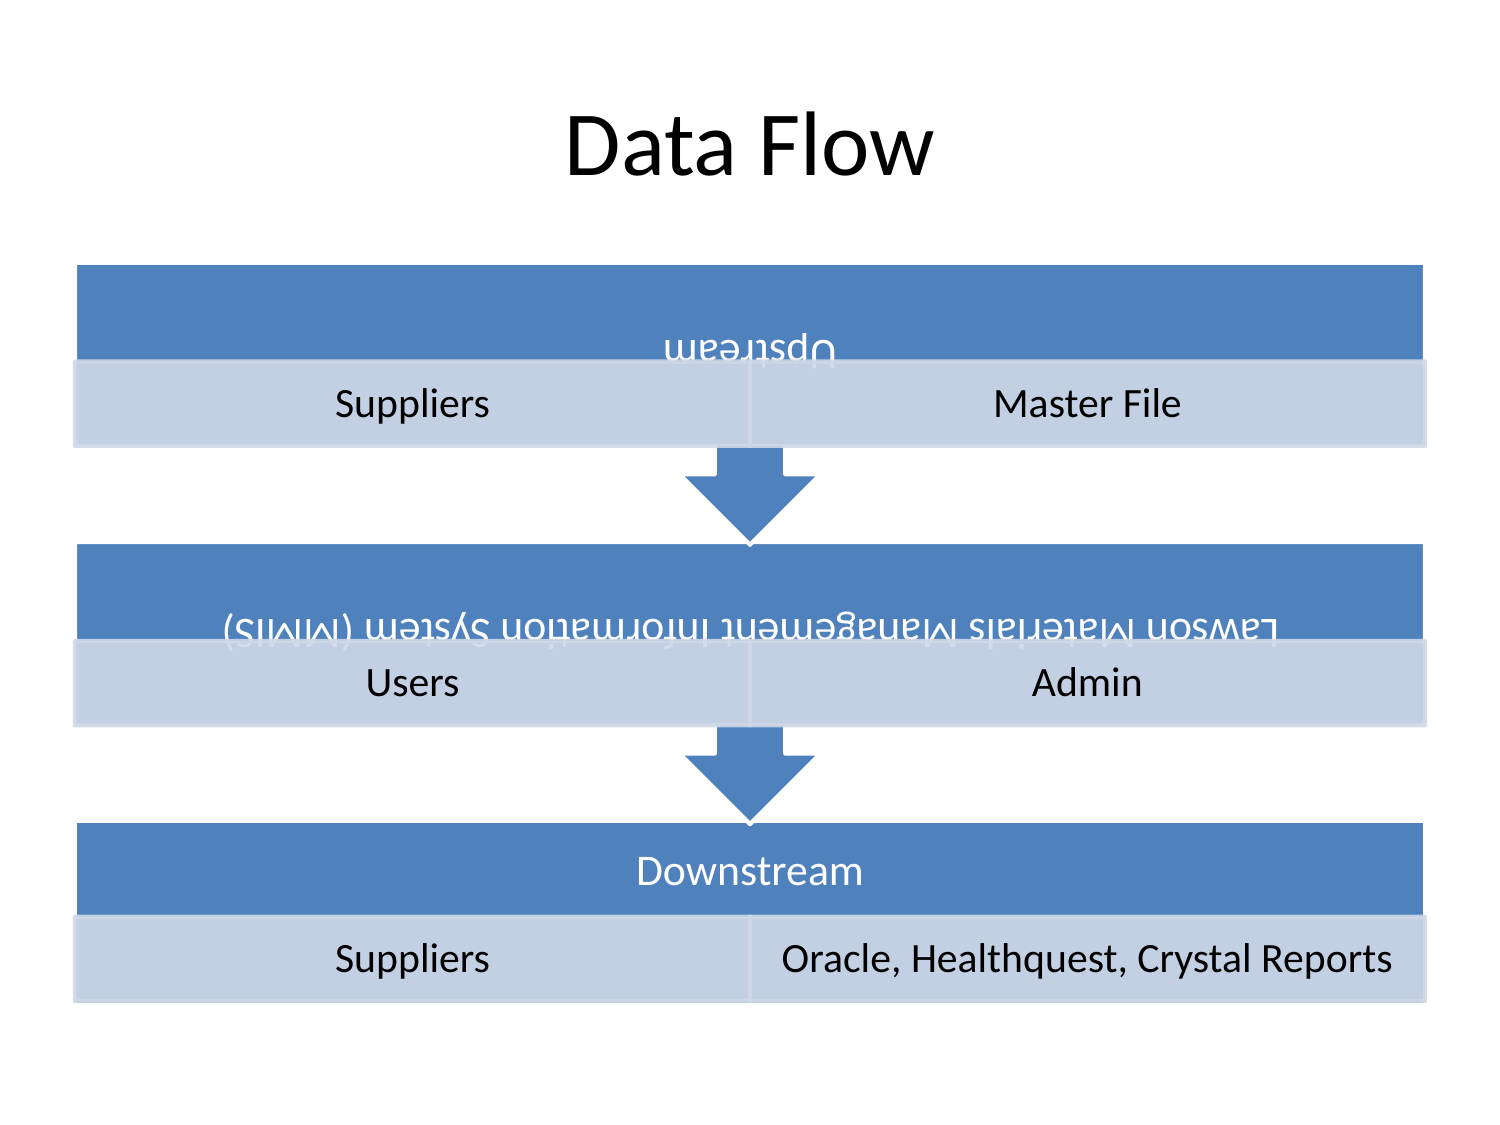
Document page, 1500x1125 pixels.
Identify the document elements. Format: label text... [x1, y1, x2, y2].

title Data Flow [75, 45, 1425, 233]
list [74, 262, 1426, 1006]
